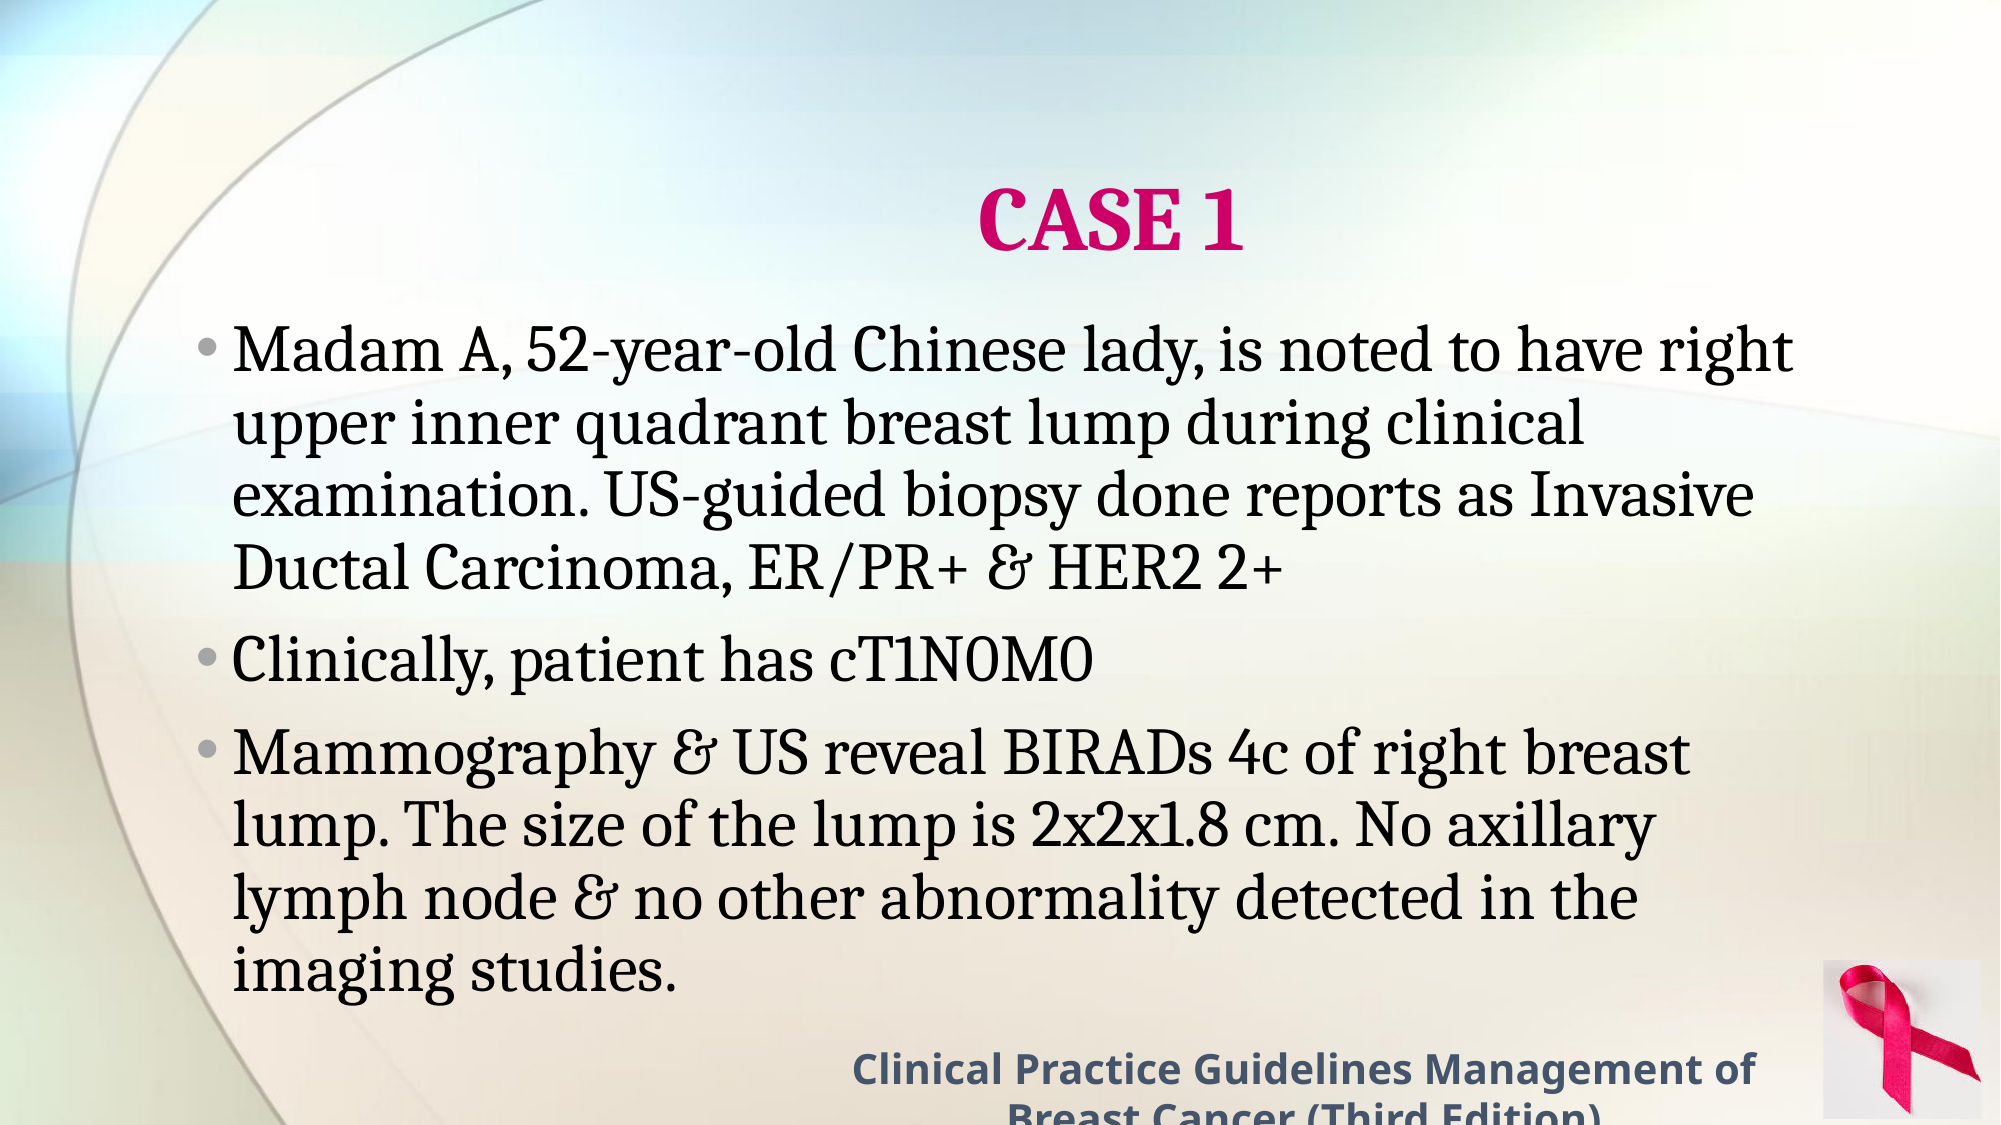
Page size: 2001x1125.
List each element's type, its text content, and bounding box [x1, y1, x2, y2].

text_box Clinical Practice Guidelines Management of Breast Cancer (Third Edition) [788, 1035, 1820, 1125]
list Madam A, 52-year-old Chinese lady, is noted to have right upper inner quadrant breast lump during clinical examination. US-guided biopsy done reports as Invasive Ductal Carcinoma, ER/PR+ & HER2 2+ Clinically, patient has cT1N0M0 Mammography & US reveal BIRADs 4c of right breast lump. The size of the lump is 2x2x1.8 cm. No axillary lymph node & no other abnormality detected in the imaging studies. [180, 306, 1863, 1021]
title CASE 1 [381, 105, 1863, 306]
picture [0, 0, 2001, 1125]
